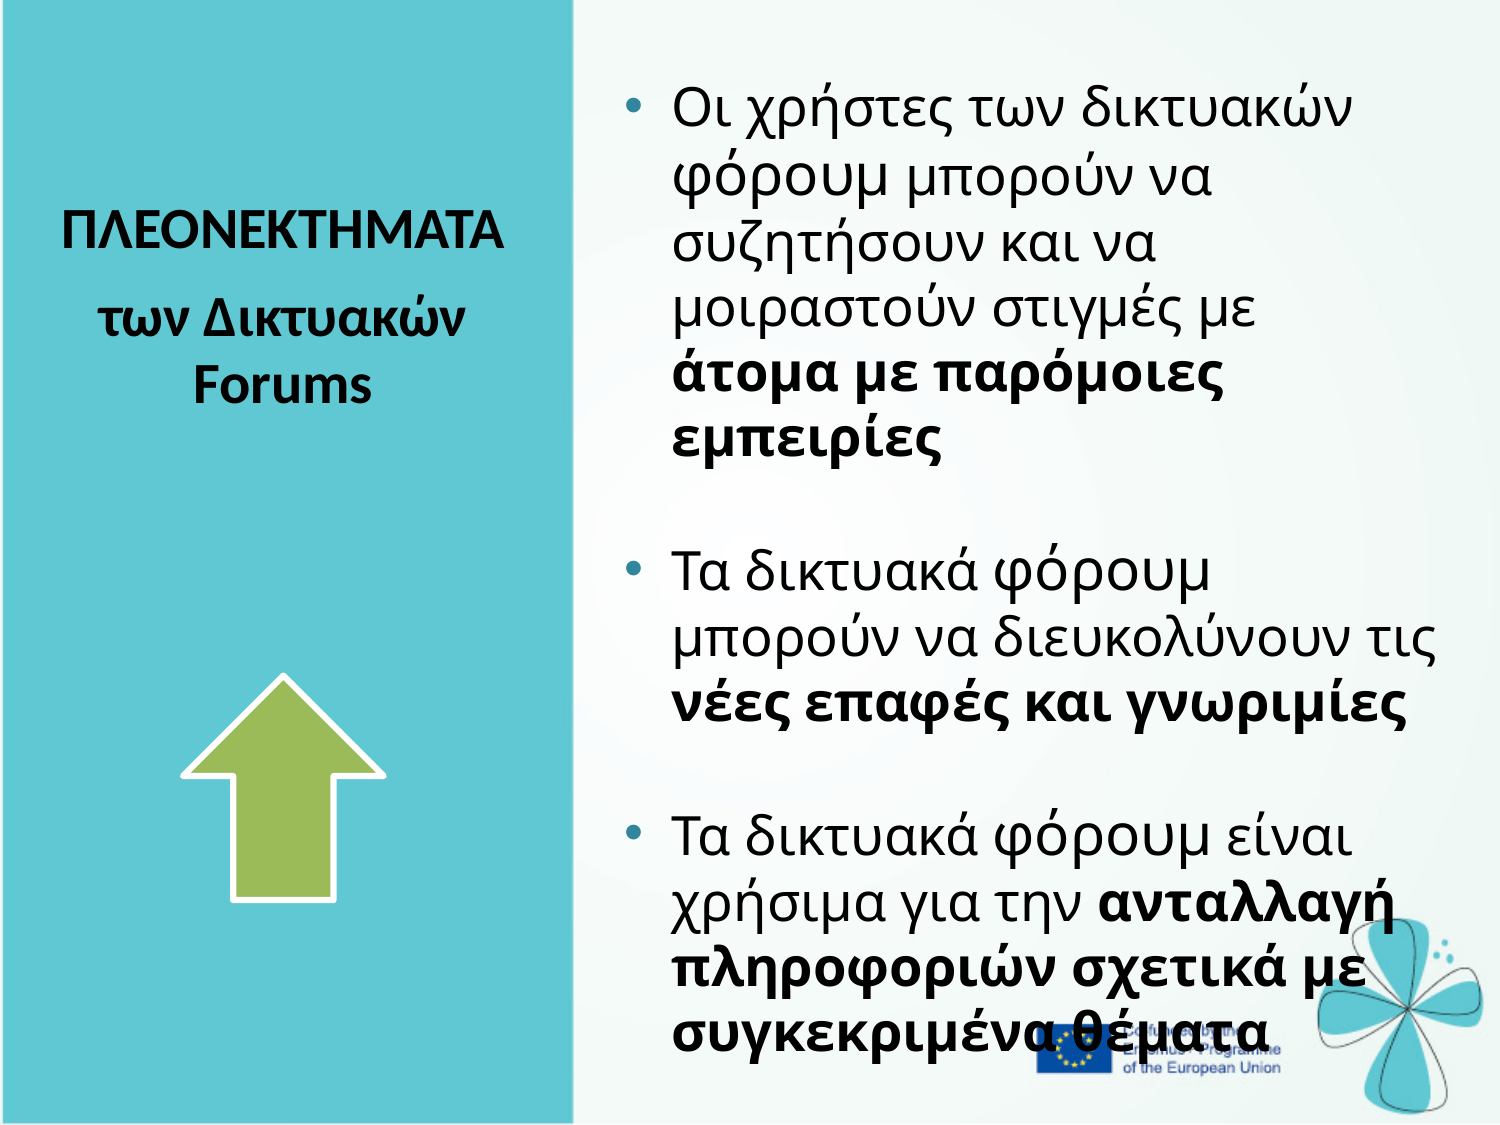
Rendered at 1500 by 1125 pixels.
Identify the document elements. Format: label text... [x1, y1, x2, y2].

text_box Οι χρήστες των δικτυακών φόρουμ μπορούν να συζητήσουν και να μοιραστούν στιγμές με άτομα με παρόμοιες εμπειρίες Τα δικτυακά φόρουμ μπορούν να διευκολύνουν τις νέες επαφές και γνωριμίες Τα δικτυακά φόρουμ είναι χρήσιμα για την ανταλλαγή πληροφοριών σχετικά με συγκεκριμένα θέματα [609, 65, 1454, 1070]
table_header ΠΛΕΟΝΕΚΤΗΜΑΤΑ των Δικτυακών Forums [29, 196, 538, 459]
text_box [181, 673, 386, 903]
picture [0, 0, 1500, 1125]
